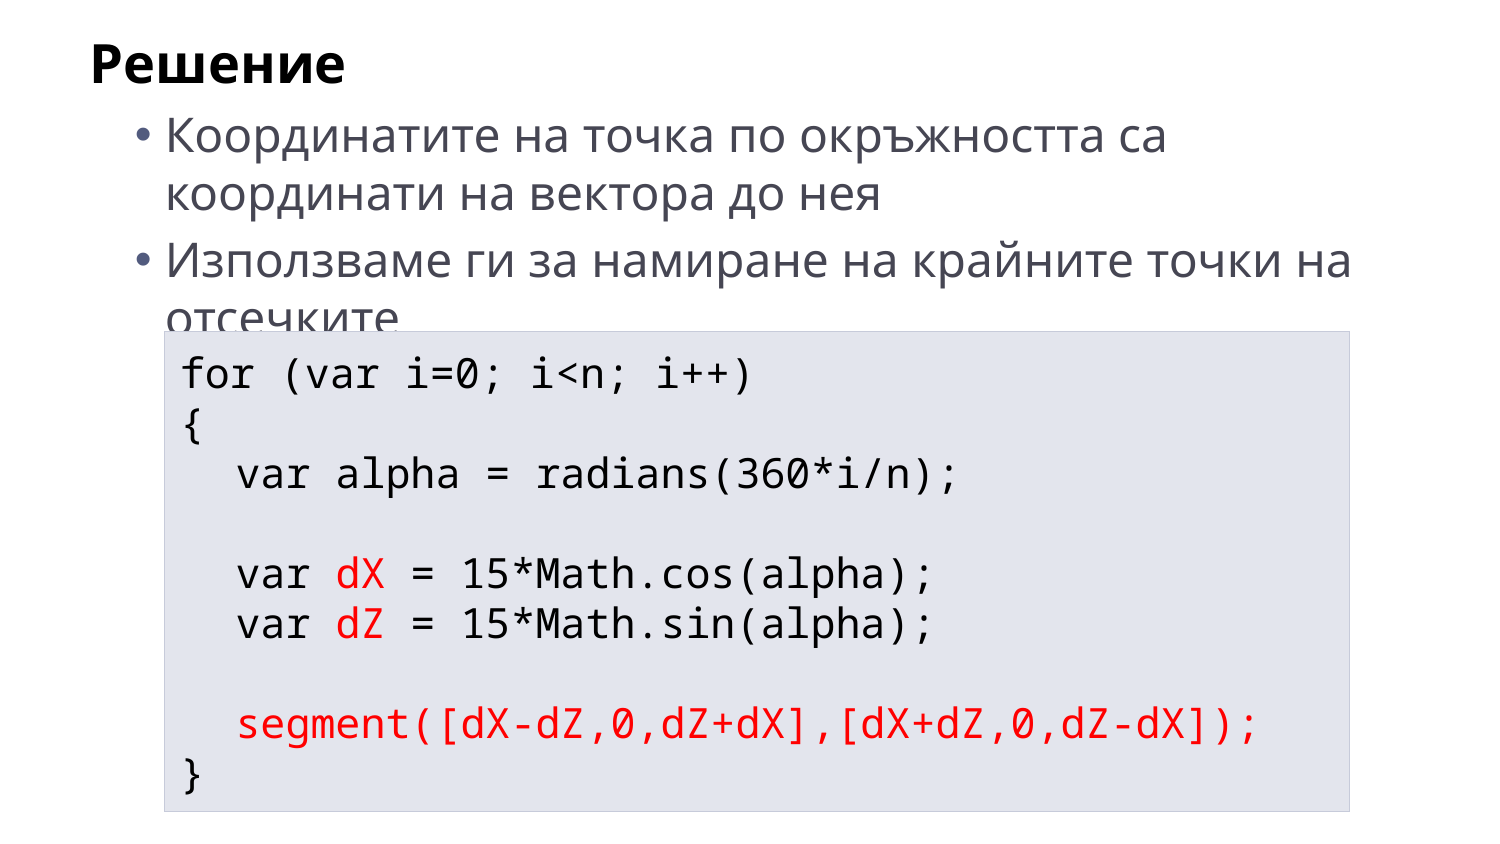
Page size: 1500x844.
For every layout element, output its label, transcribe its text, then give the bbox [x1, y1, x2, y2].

list Решение Координатите на точка по окръжността са координати на вектора до нея Използваме ги за намиране на крайните точки на отсечките [75, 21, 1475, 835]
text_box for (var i=0; i<n; i++) { var alpha = radians(360*i/n); var dX = 15*Math.cos(alpha); var dZ = 15*Math.sin(alpha); segment([dX-dZ,0,dZ+dX],[dX+dZ,0,dZ-dX]); } [164, 331, 1350, 812]
